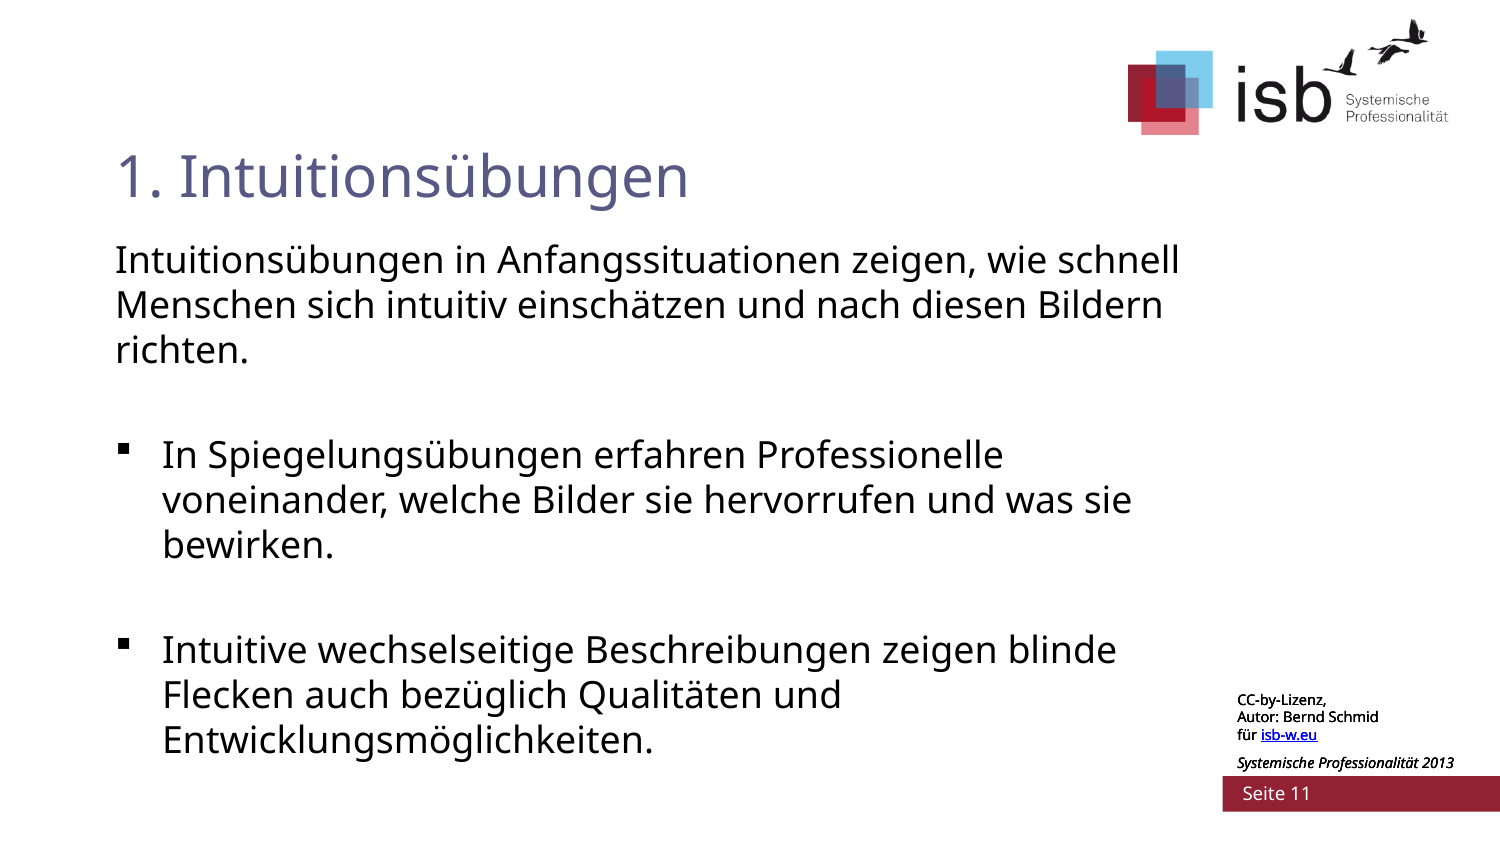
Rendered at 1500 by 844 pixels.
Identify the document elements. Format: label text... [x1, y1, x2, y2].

picture [1128, 14, 1461, 139]
text_box CC-by-Lizenz, Autor: Bernd Schmid für isb-w.eu Systemische Professionalität 2013 [1222, 543, 1500, 844]
title 1. Intuitionsübungen [100, 67, 1223, 185]
list Intuitionsübungen in Anfangssituationen zeigen, wie schnell Menschen sich intuitiv einschätzen und nach diesen Bildern richten. In Spiegelungsübungen erfahren Professionelle voneinander, welche Bilder sie hervorrufen und was sie bewirken. Intuitive wechselseitige Beschreibungen zeigen blinde Flecken auch bezüglich Qualitäten und Entwicklungsmöglichkeiten. [100, 185, 1223, 812]
